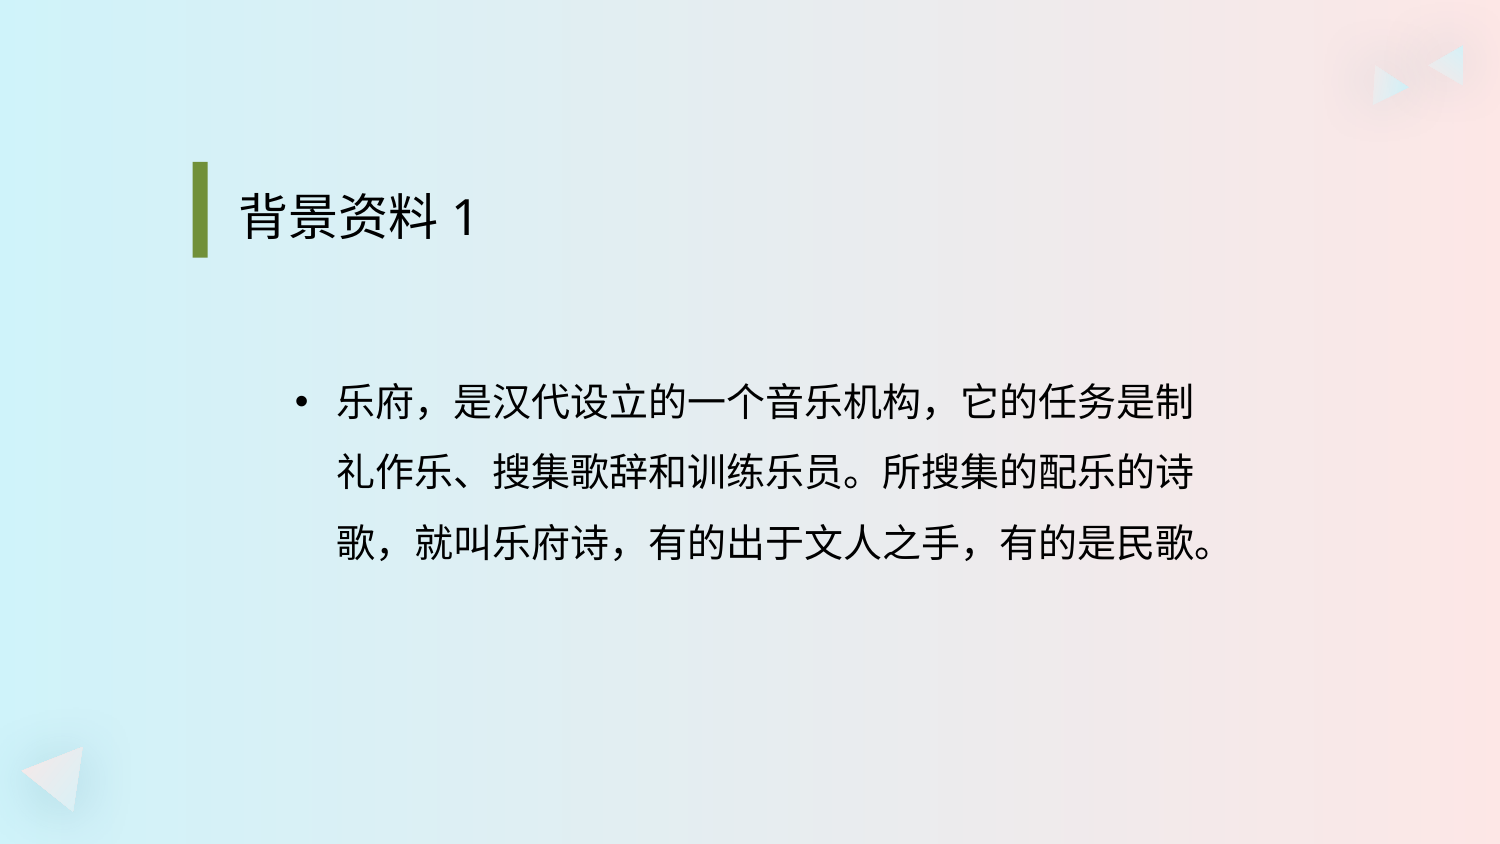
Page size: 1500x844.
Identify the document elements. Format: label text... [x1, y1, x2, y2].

text_box 乐府，是汉代设立的一个音乐机构，它的任务是制礼作乐、搜集歌辞和训练乐员。所搜集的配乐的诗歌，就叫乐府诗，有的出于文人之手，有的是民歌。 [283, 348, 1212, 576]
text_box 背景资料1 [227, 167, 506, 251]
text_box [192, 161, 209, 259]
